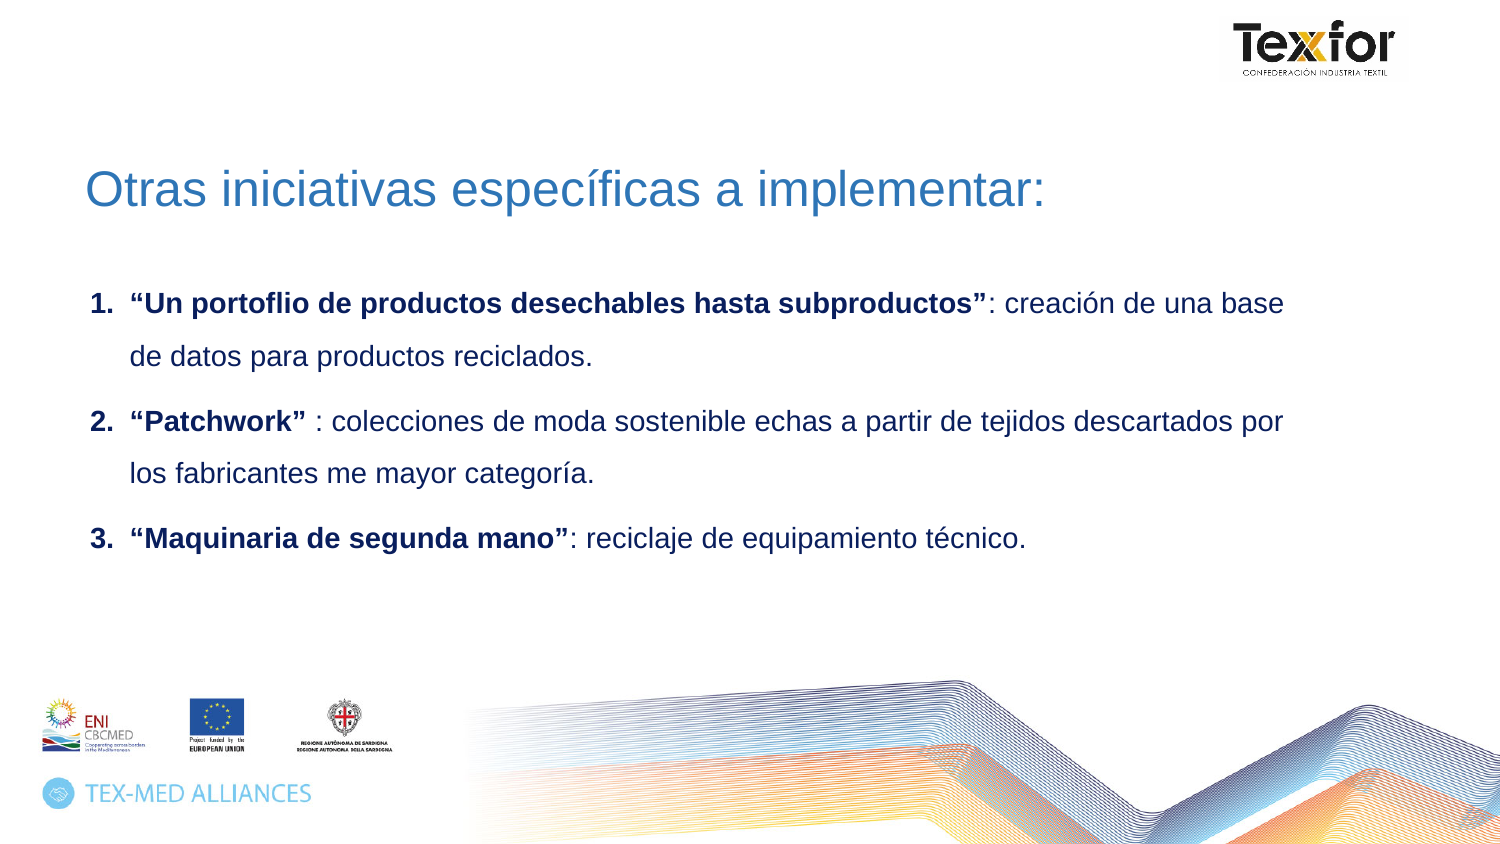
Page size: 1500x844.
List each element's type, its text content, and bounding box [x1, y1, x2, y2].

text_box Otras iniciativas específicas a implementar: [79, 150, 1475, 222]
text_box “Un portoflio de productos desechables hasta subproductos”: creación de una base de datos para productos reciclados. “Patchwork” : colecciones de moda sostenible echas a partir de tejidos descartados por los fabricantes me mayor categoría. “Maquinaria de segunda mano”: reciclaje de equipamiento técnico. [82, 259, 1298, 562]
picture [0, 0, 1500, 844]
